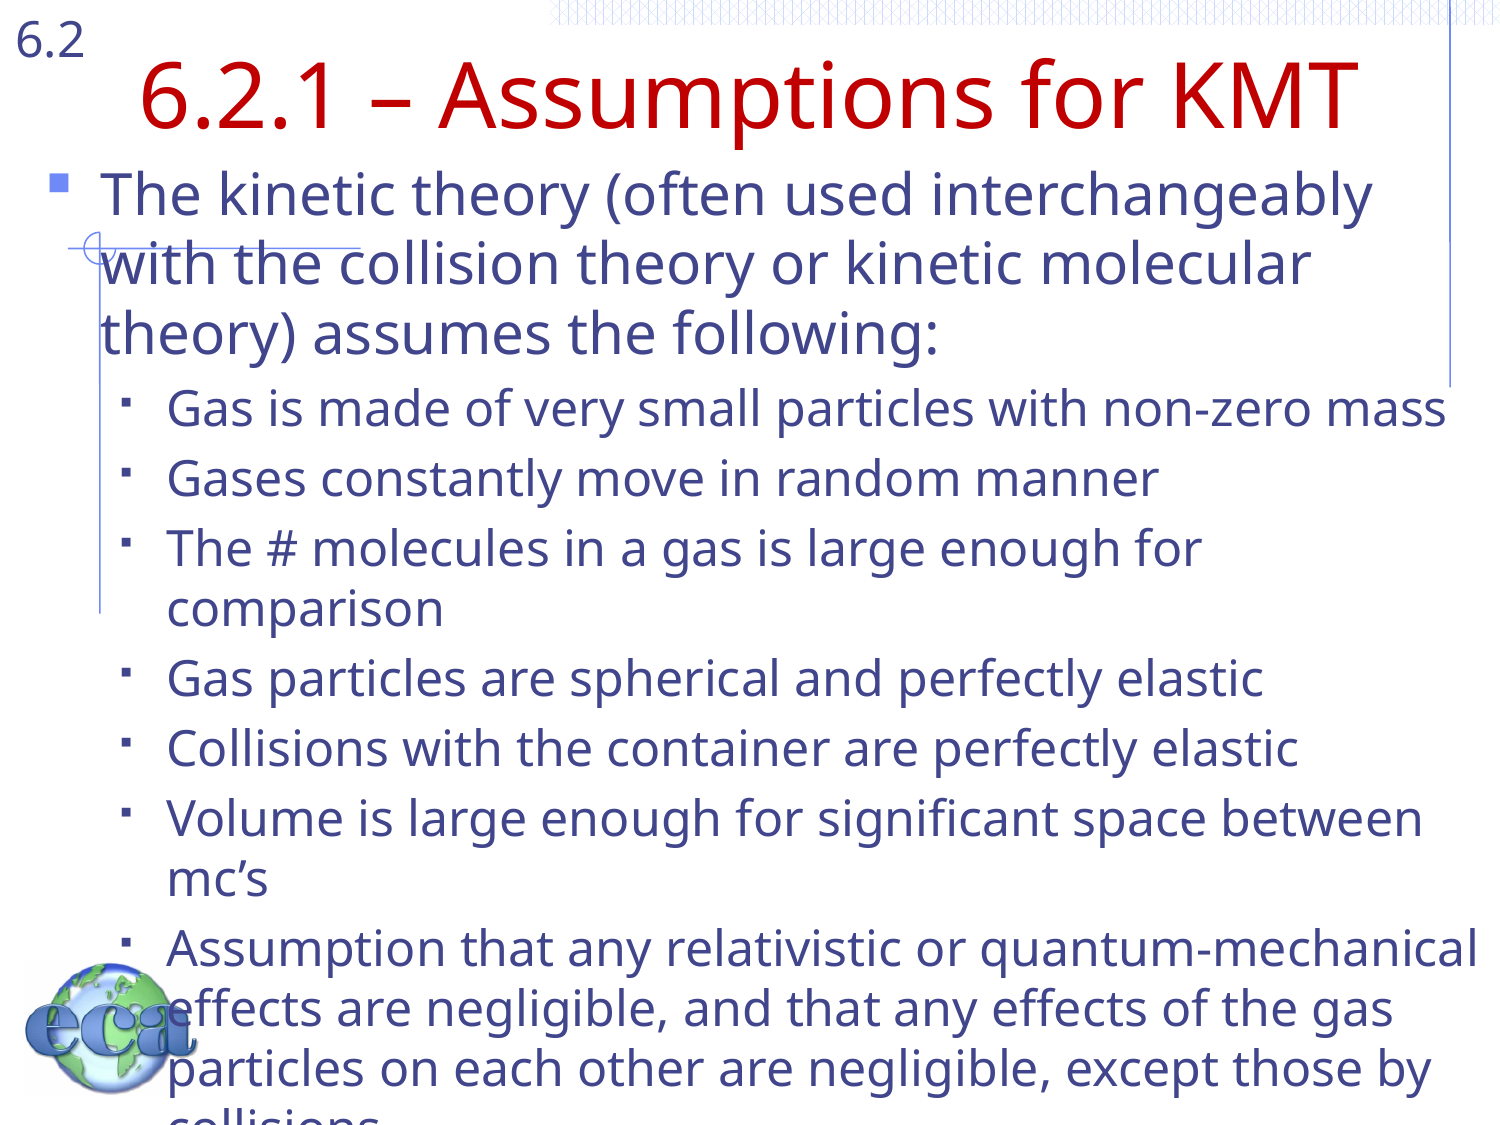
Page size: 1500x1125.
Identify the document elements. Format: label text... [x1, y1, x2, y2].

picture [23, 960, 200, 1096]
list The kinetic theory (often used interchangeably with the collision theory or kinetic molecular theory) assumes the following: Gas is made of very small particles with non-zero mass Gases constantly move in random manner The # molecules in a gas is large enough for comparison Gas particles are spherical and perfectly elastic Collisions with the container are perfectly elastic Volume is large enough for significant space between mc’s Assumption that any relativistic or quantum-mechanical effects are negligible, and that any effects of the gas particles on each other are negligible, except those by collisions Temperature is the only factor affecting the average KE [29, 148, 1500, 870]
title 6.2.1 – Assumptions for KMT [17, 19, 1483, 155]
